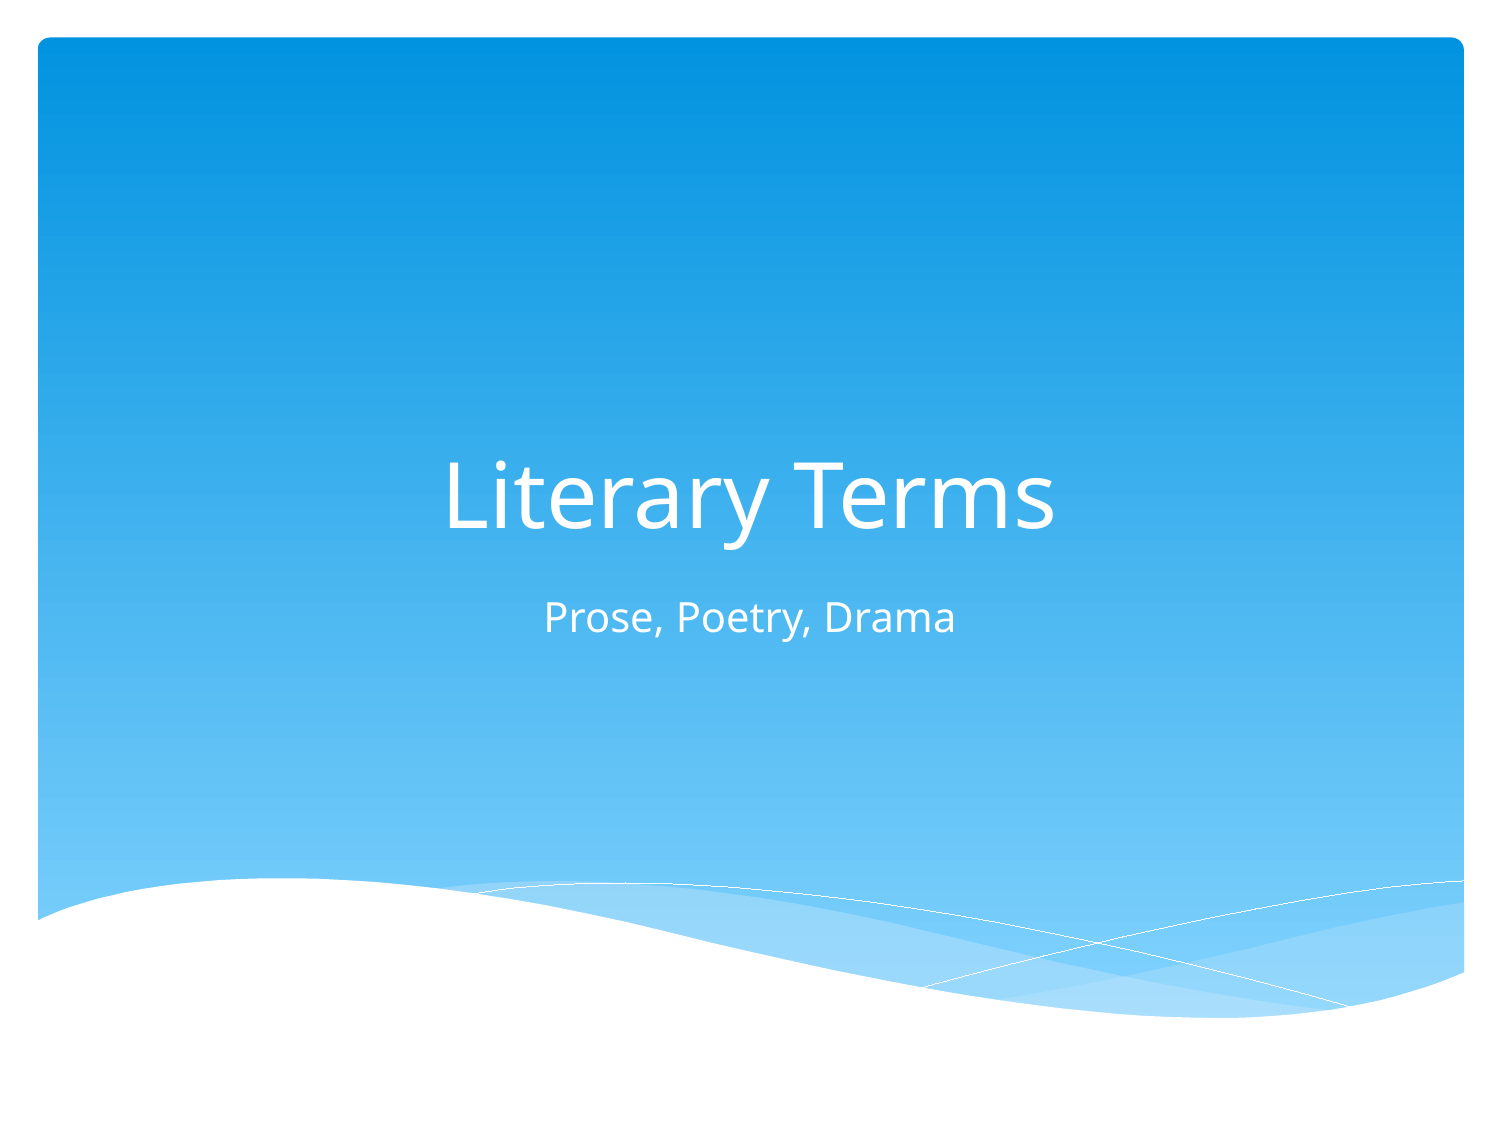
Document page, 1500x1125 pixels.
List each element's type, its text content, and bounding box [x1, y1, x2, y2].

title Literary Terms [112, 262, 1388, 555]
subtitle Prose, Poetry, Drama [225, 583, 1275, 825]
